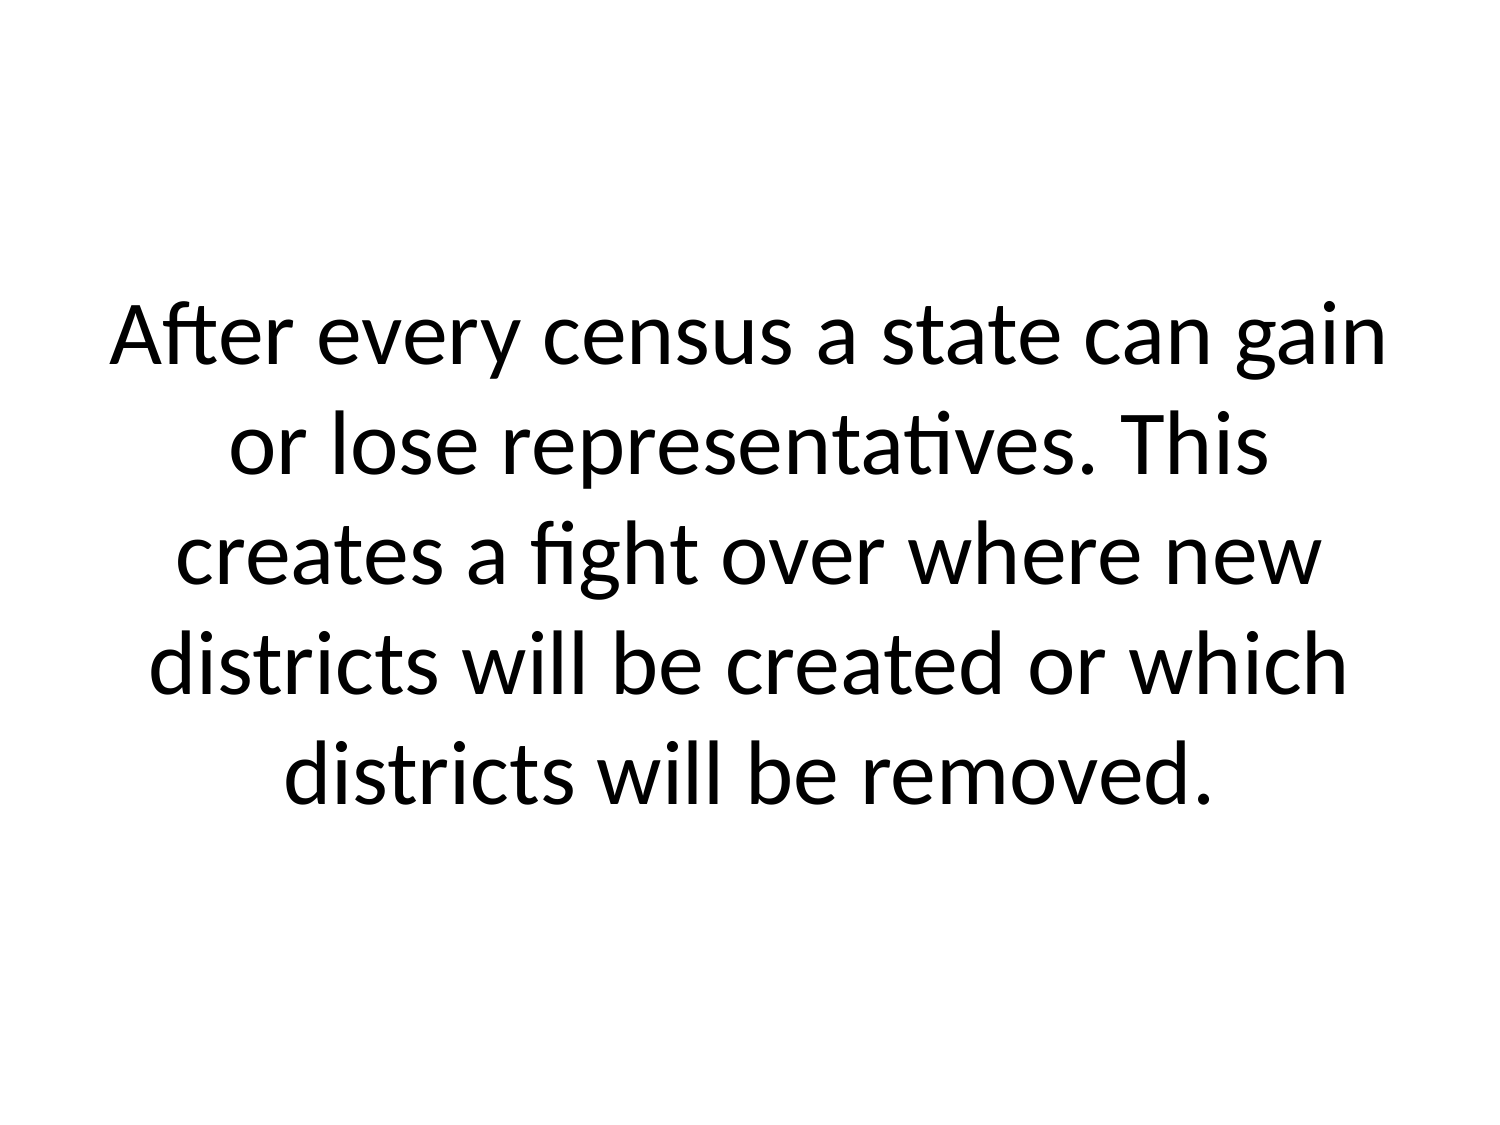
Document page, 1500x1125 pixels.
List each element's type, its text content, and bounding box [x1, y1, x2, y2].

title After every census a state can gain or lose representatives. This creates a fight over where new districts will be created or which districts will be removed. [74, 44, 1426, 1051]
